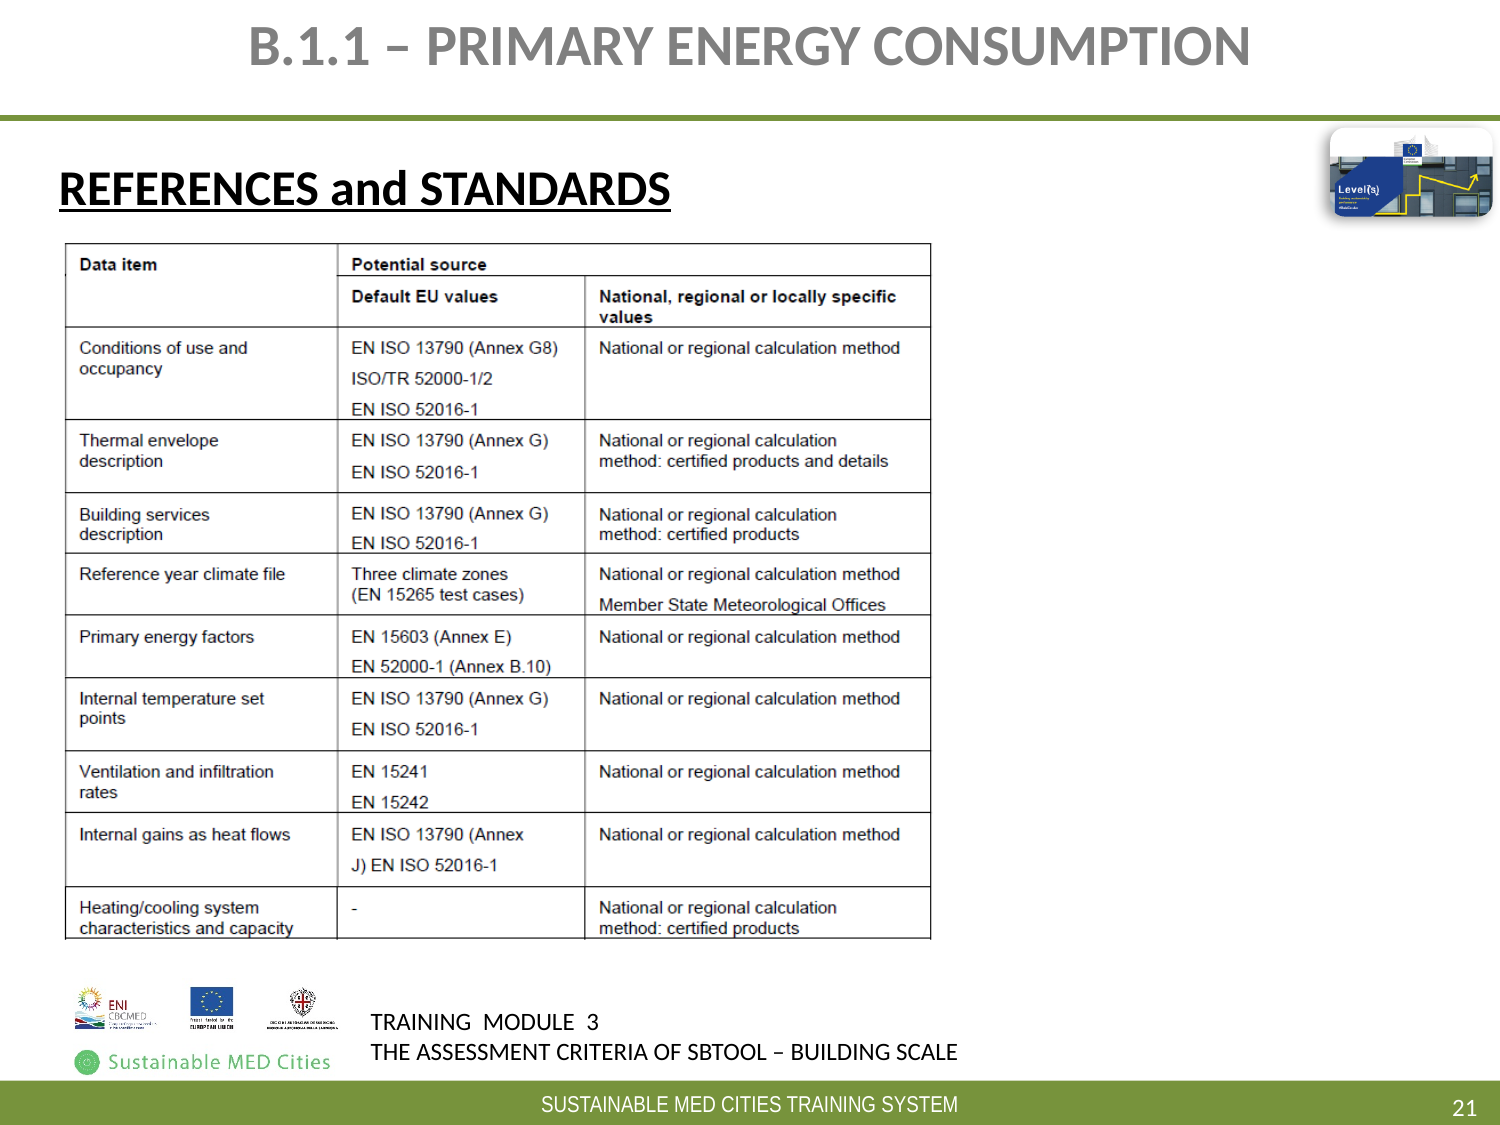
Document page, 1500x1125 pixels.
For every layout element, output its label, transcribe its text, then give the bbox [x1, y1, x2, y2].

text_box REFERENCES and STANDARDS [43, 147, 1331, 235]
picture [1329, 127, 1493, 217]
slide_number 21 [1142, 1076, 1493, 1125]
picture [56, 234, 937, 950]
picture [62, 978, 356, 1080]
